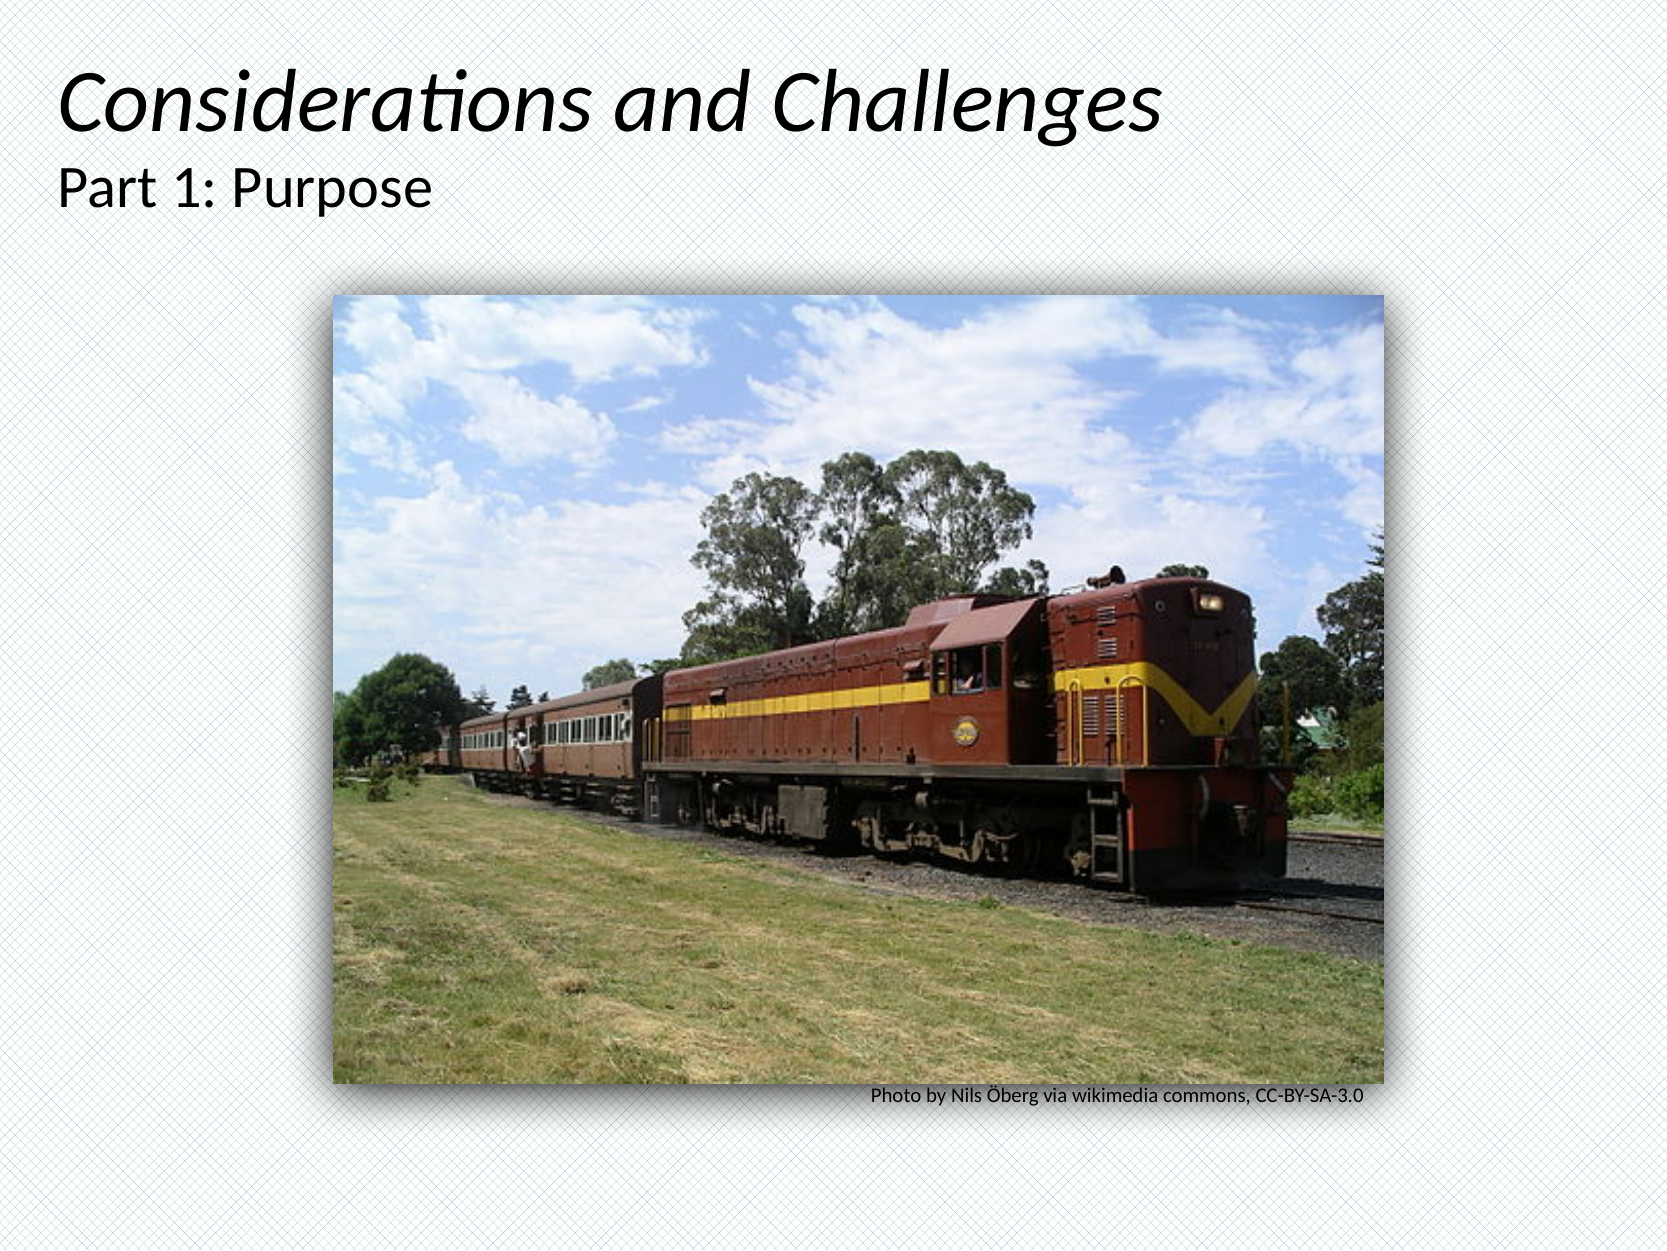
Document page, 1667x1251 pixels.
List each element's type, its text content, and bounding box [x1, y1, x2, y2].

title Considerations and Challenges Part 1: Purpose [57, 50, 1644, 225]
text_box Photo by Nils Öberg via wikimedia commons, CC-BY-SA-3.0 [870, 1091, 1384, 1108]
picture [332, 295, 1384, 1084]
